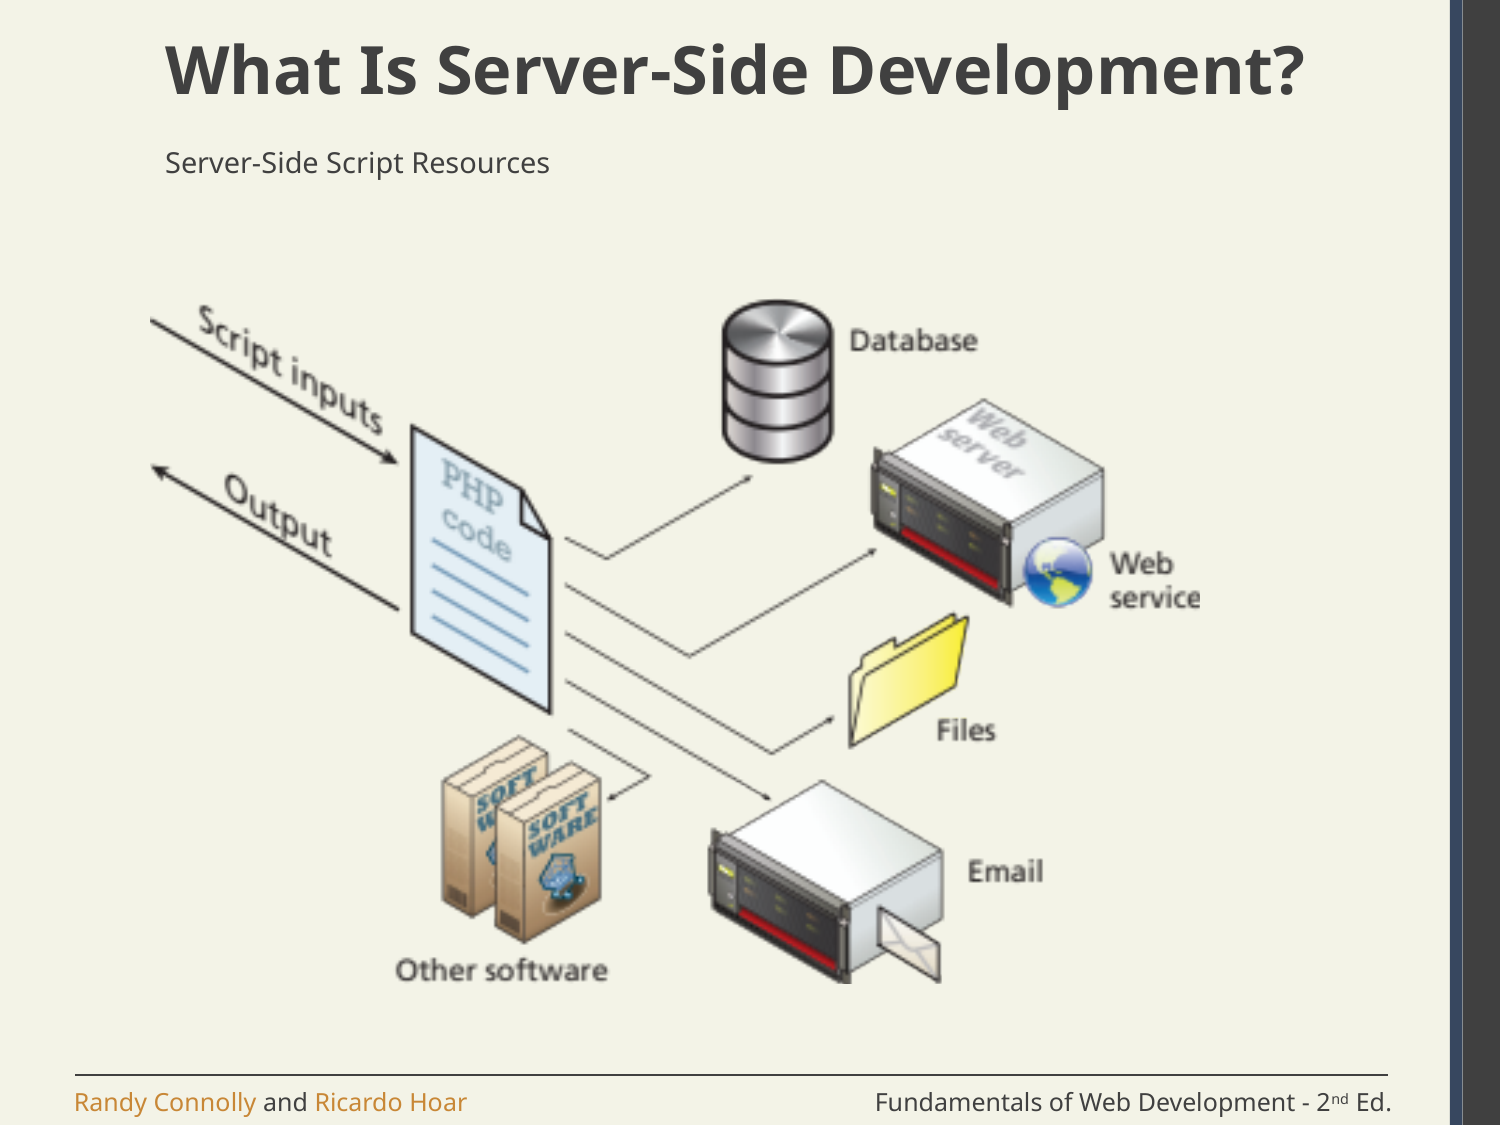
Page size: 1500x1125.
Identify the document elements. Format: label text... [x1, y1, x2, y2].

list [149, 269, 1201, 1013]
list Server-Side Script Resources [150, 137, 1200, 188]
title What Is Server-Side Development? [150, 20, 1425, 188]
